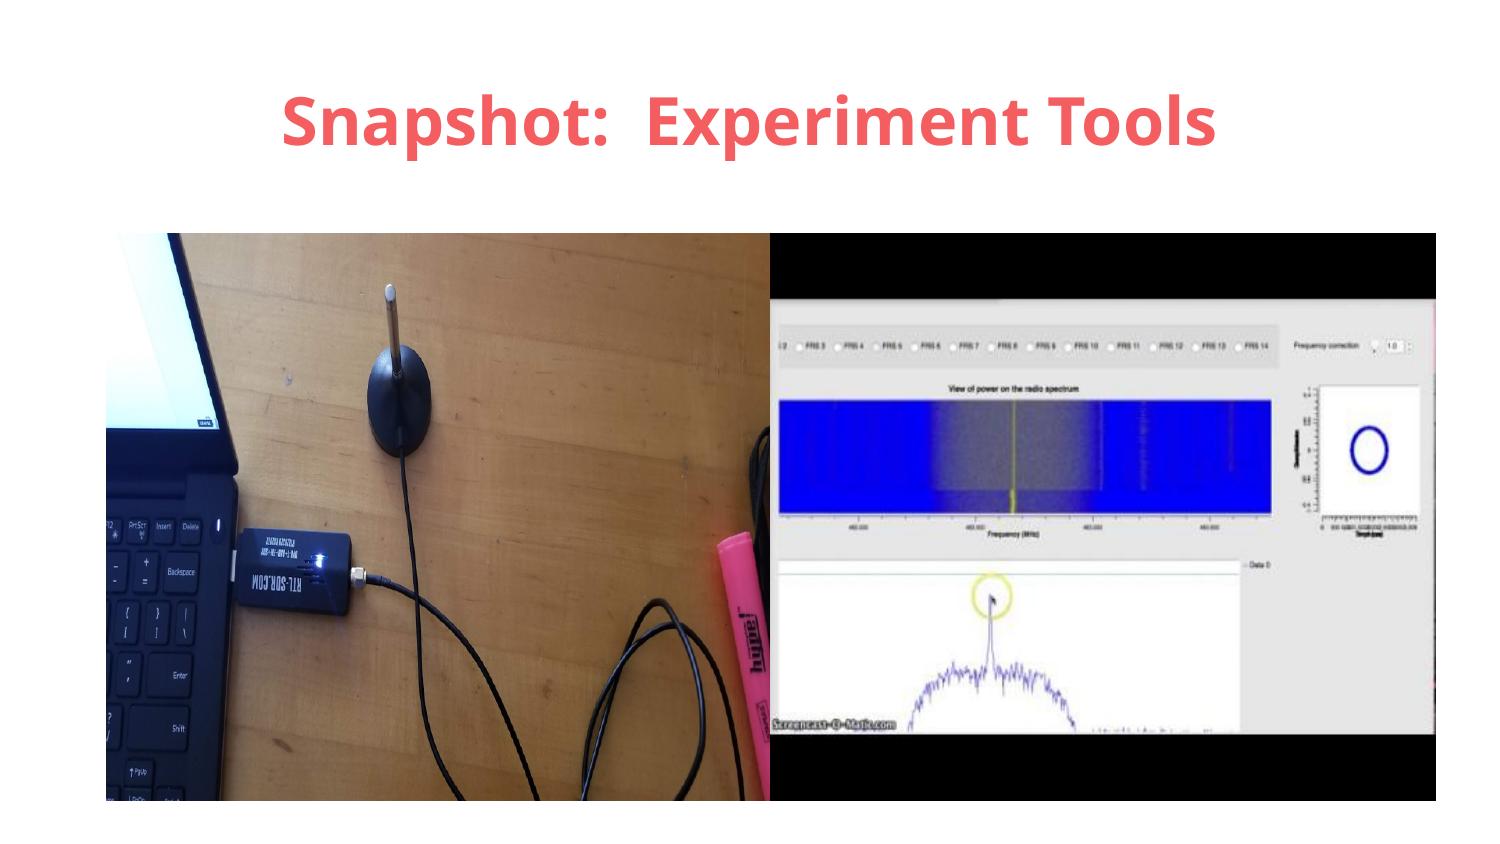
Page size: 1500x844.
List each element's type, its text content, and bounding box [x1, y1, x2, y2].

title Snapshot: Experiment Tools [51, 64, 1449, 167]
picture [106, 233, 1437, 802]
